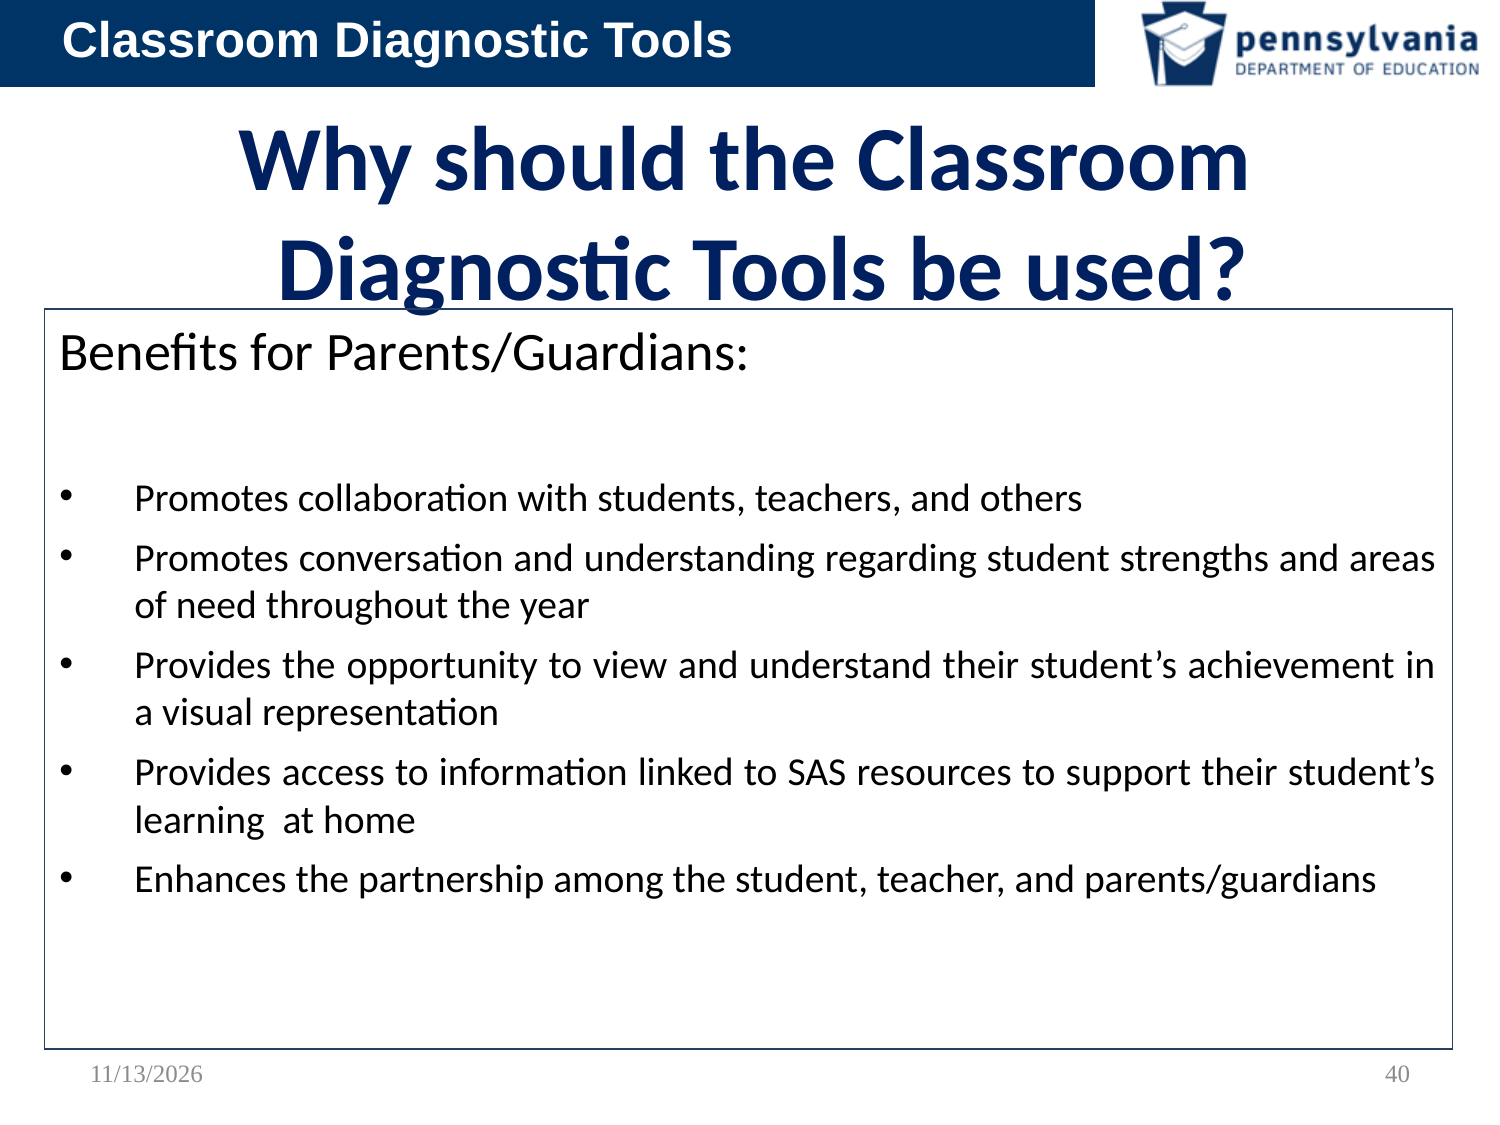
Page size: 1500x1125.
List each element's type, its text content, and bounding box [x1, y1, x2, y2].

picture [1134, 0, 1485, 90]
slide_number 40 [1074, 1042, 1425, 1103]
title Why should the Classroom Diagnostic Tools be used? [70, 159, 1421, 308]
list Benefits for Parents/Guardians: Promotes collaboration with students, teachers, and others Promotes conversation and understanding regarding student strengths and areas of need throughout the year Provides the opportunity to view and understand their student’s achievement in a visual representation Provides access to information linked to SAS resources to support their student’s learning at home Enhances the partnership among the student, teacher, and parents/guardians [44, 308, 1453, 1050]
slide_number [75, 1042, 425, 1103]
